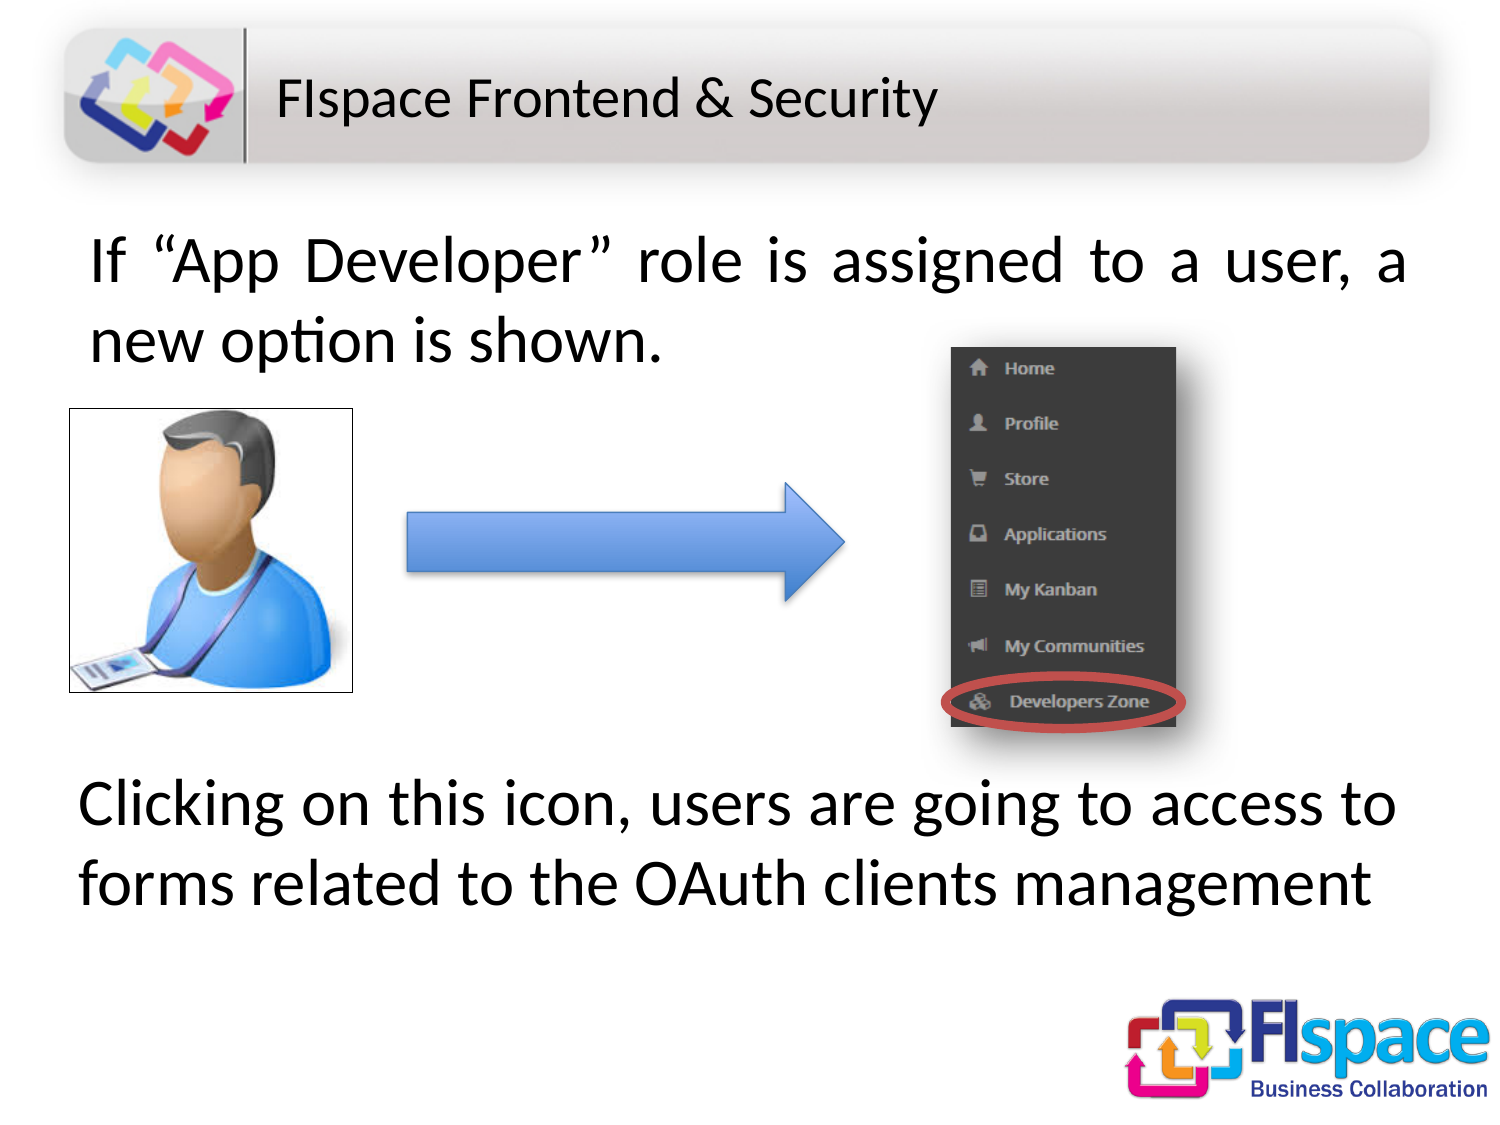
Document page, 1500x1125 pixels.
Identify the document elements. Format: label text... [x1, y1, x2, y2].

picture [0, 0, 1500, 253]
text_box Clicking on this icon, users are going to access to forms related to the OAuth clients management [64, 751, 1414, 1000]
picture [950, 346, 1177, 727]
title FIspace Frontend & Security [261, 39, 1401, 149]
text_box If “App Developer” role is assigned to a user, a new option is shown. [74, 208, 1425, 409]
picture [1118, 993, 1496, 1101]
picture [69, 408, 353, 693]
text_box [406, 482, 846, 602]
